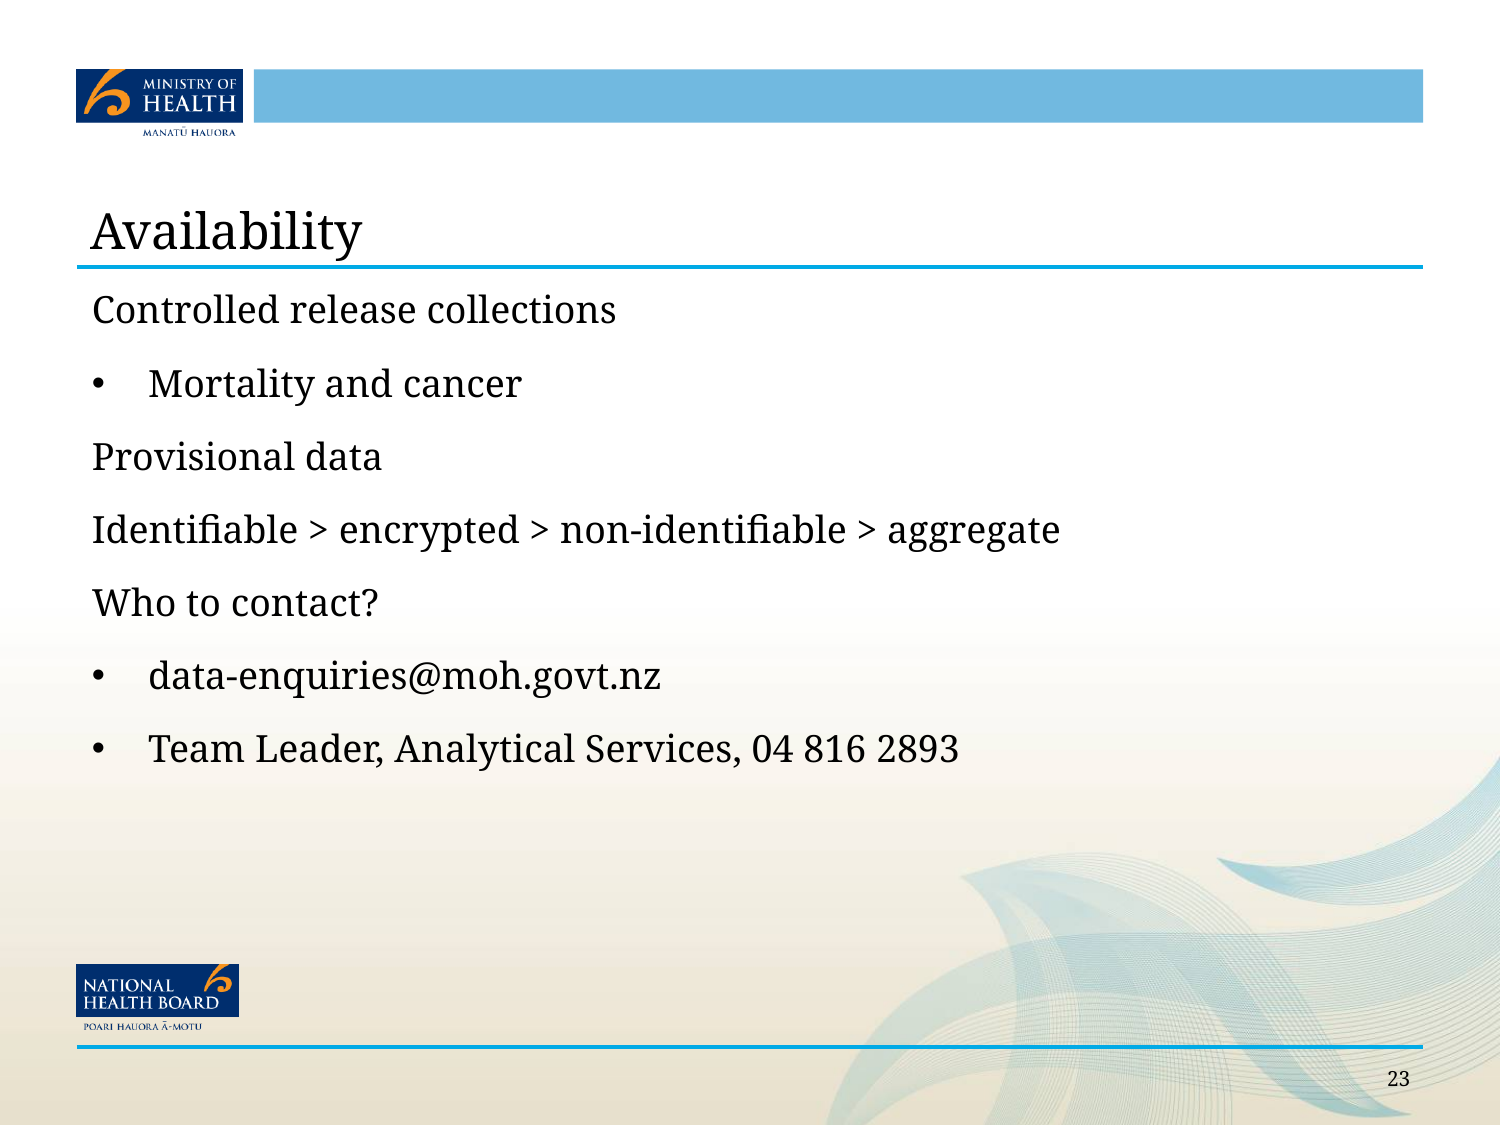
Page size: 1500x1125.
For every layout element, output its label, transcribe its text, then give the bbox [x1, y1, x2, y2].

slide_number 23 [1074, 1058, 1425, 1103]
title Availability [75, 137, 1425, 268]
list Controlled release collections Mortality and cancer Provisional data Identifiable > encrypted > non-identifiable > aggregate Who to contact? data-enquiries@moh.govt.nz Team Leader, Analytical Services, 04 816 2893 [76, 278, 1427, 1022]
picture [0, 350, 1500, 1125]
picture [76, 69, 243, 136]
